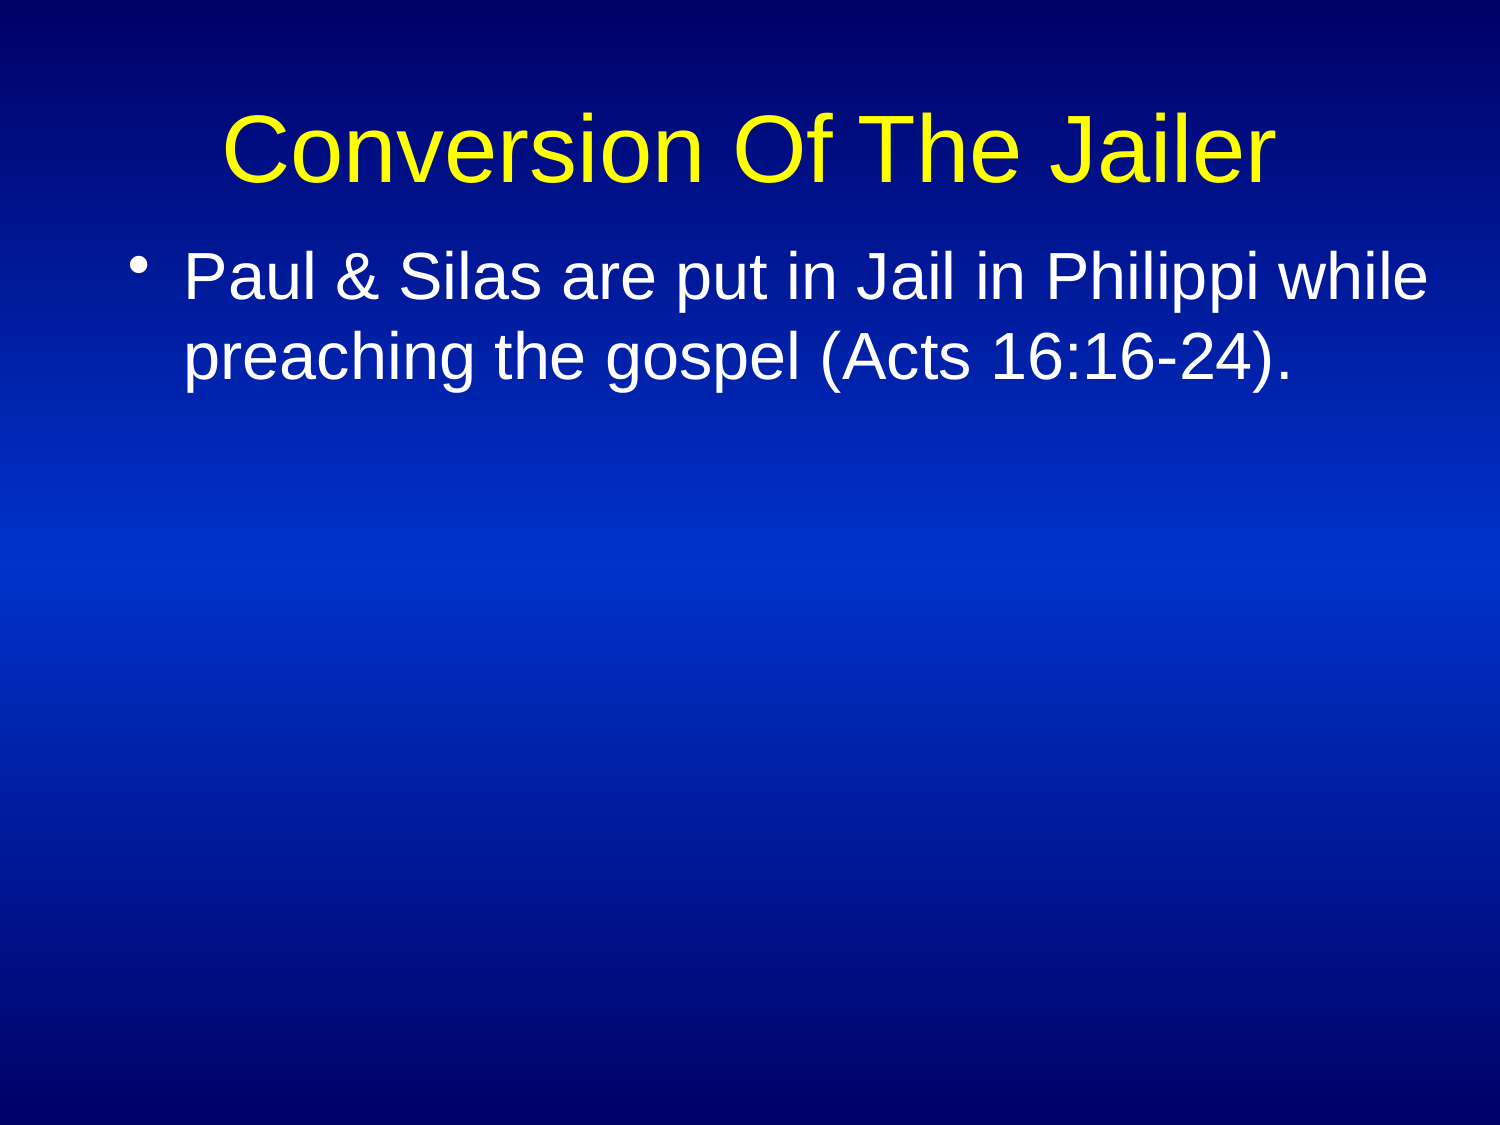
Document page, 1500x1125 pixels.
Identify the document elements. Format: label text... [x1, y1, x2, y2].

list Paul & Silas are put in Jail in Philippi while preaching the gospel (Acts 16:16-24). [112, 224, 1463, 1013]
title Conversion Of The Jailer [37, 50, 1463, 238]
